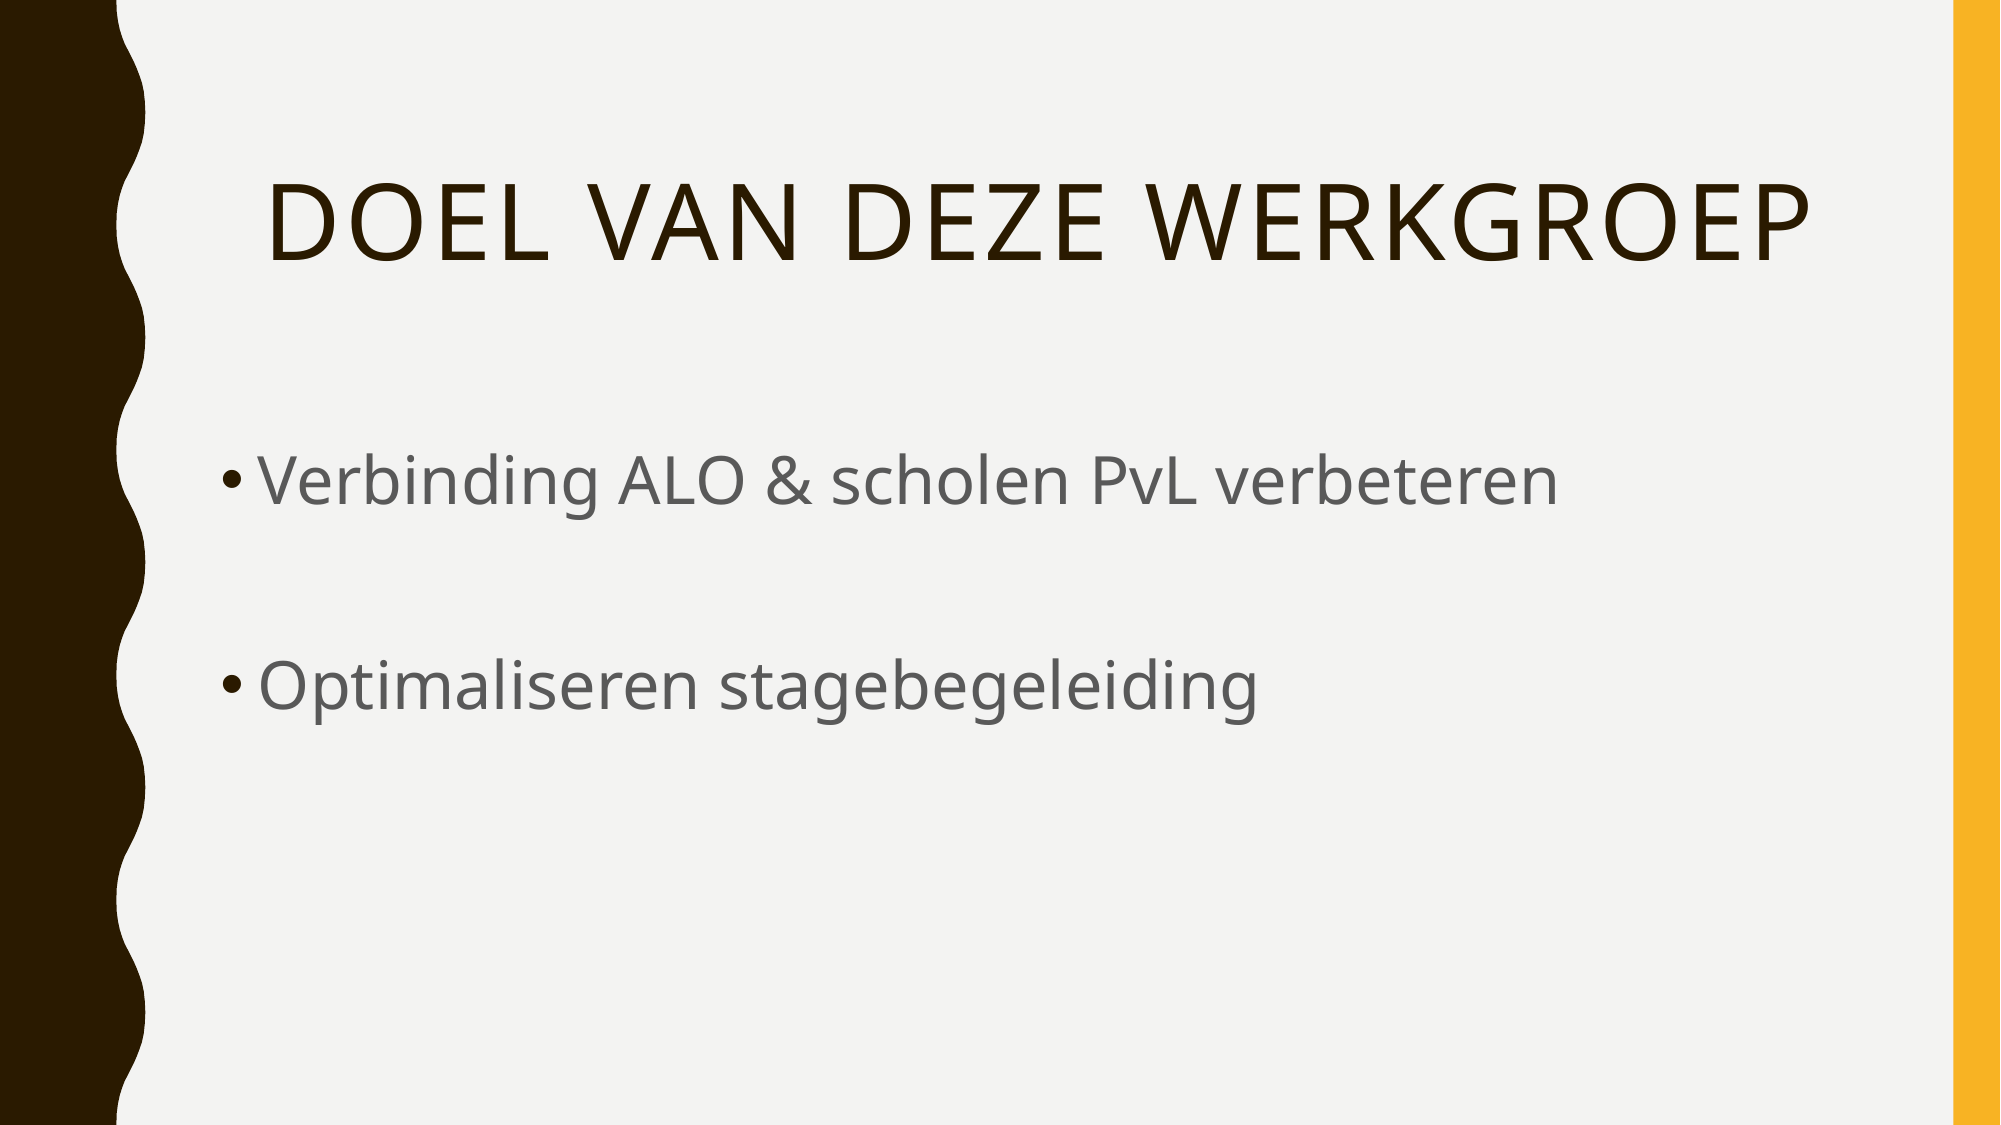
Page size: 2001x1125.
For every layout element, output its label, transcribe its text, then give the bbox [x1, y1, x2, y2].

title Doel van deze werkgroep [205, 161, 1875, 308]
list Verbinding ALO & scholen PvL verbeteren Optimaliseren stagebegeleiding [205, 327, 1875, 918]
